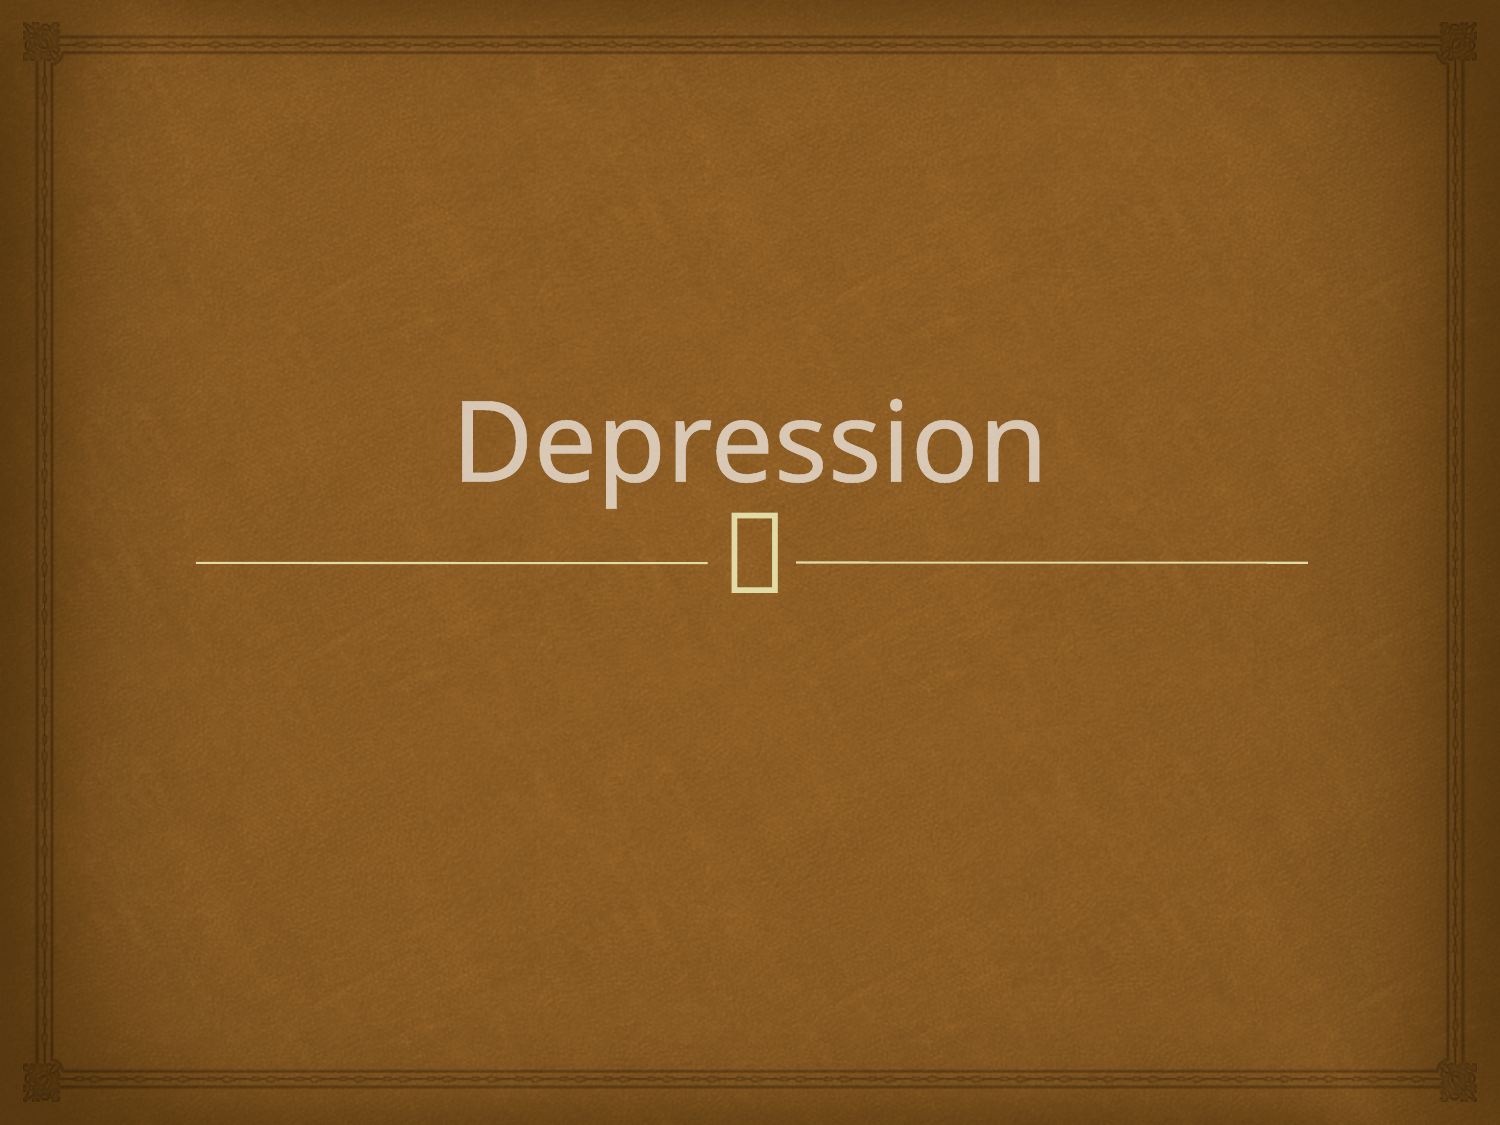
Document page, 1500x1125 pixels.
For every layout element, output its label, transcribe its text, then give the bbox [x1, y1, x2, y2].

picture [0, 0, 1500, 1125]
title Depression [194, 227, 1306, 512]
